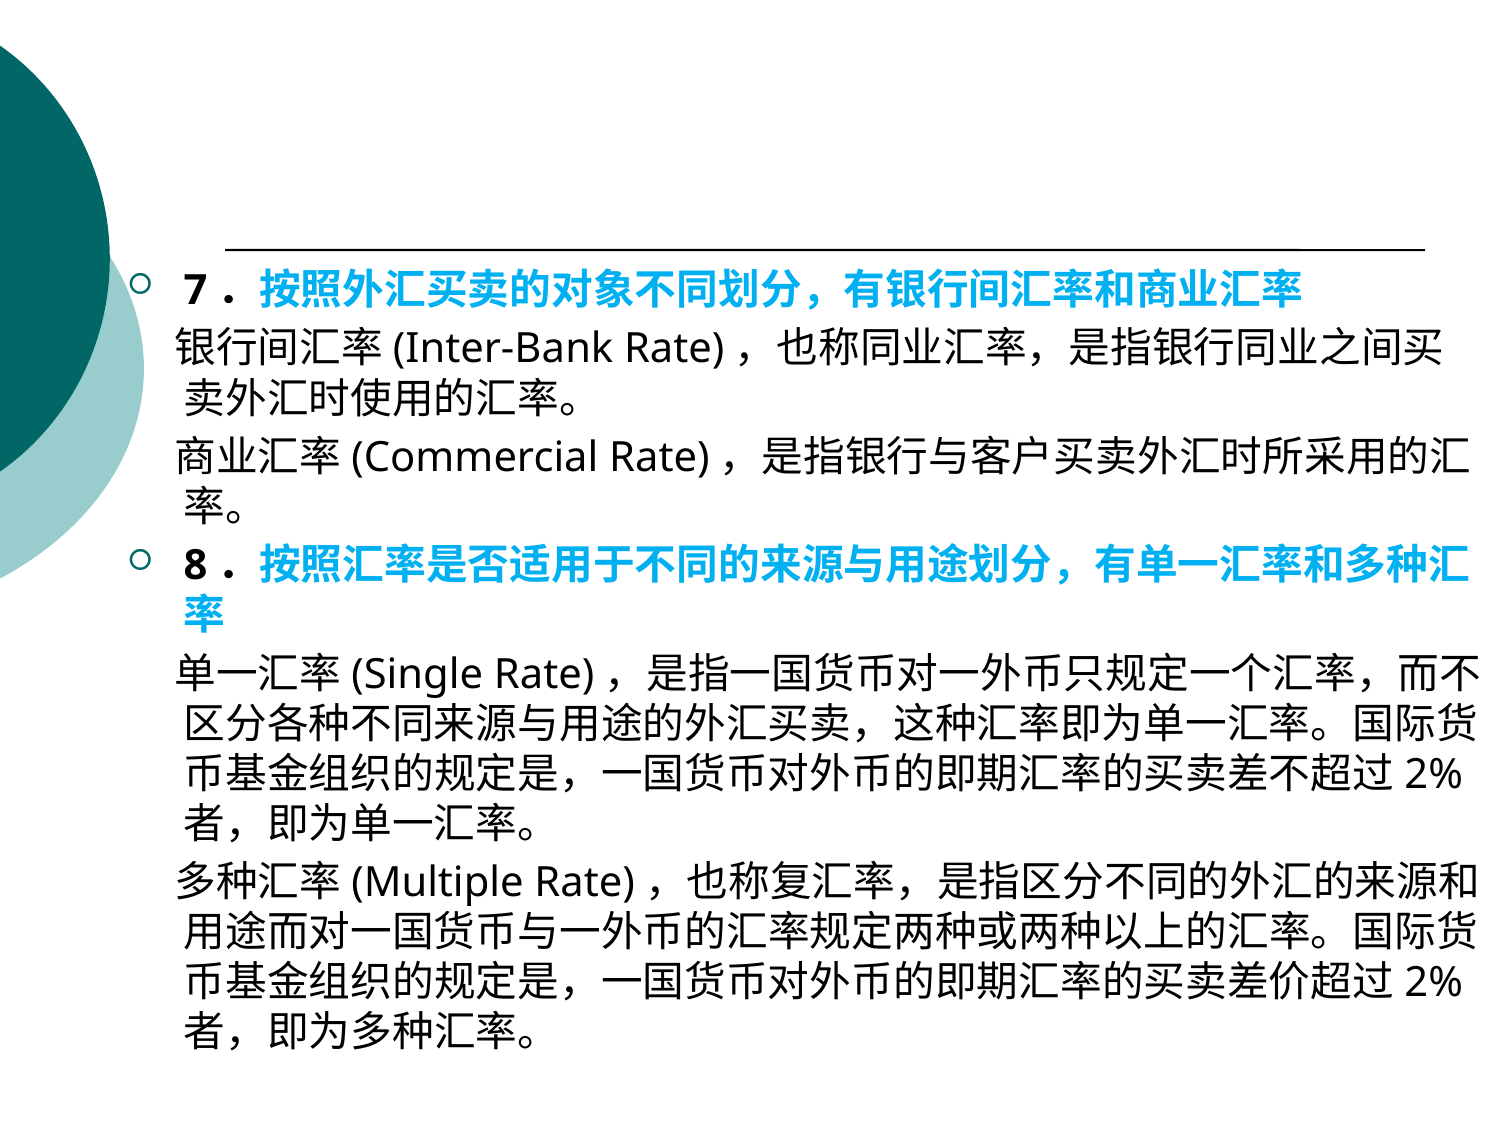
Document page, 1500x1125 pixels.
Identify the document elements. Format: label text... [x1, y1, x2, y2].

list 7．按照外汇买卖的对象不同划分，有银行间汇率和商业汇率 银行间汇率(Inter-Bank Rate)，也称同业汇率，是指银行同业之间买卖外汇时使用的汇率。 商业汇率(Commercial Rate)，是指银行与客户买卖外汇时所采用的汇率。 8．按照汇率是否适用于不同的来源与用途划分，有单一汇率和多种汇率 单一汇率(Single Rate)，是指一国货币对一外币只规定一个汇率，而不区分各种不同来源与用途的外汇买卖，这种汇率即为单一汇率。国际货币基金组织的规定是，一国货币对外币的即期汇率的买卖差不超过2%者，即为单一汇率。 多种汇率(Multiple Rate)，也称复汇率，是指区分不同的外汇的来源和用途而对一国货币与一外币的汇率规定两种或两种以上的汇率。国际货币基金组织的规定是，一国货币对外币的即期汇率的买卖差价超过2%者，即为多种汇率。 [111, 255, 1500, 1083]
